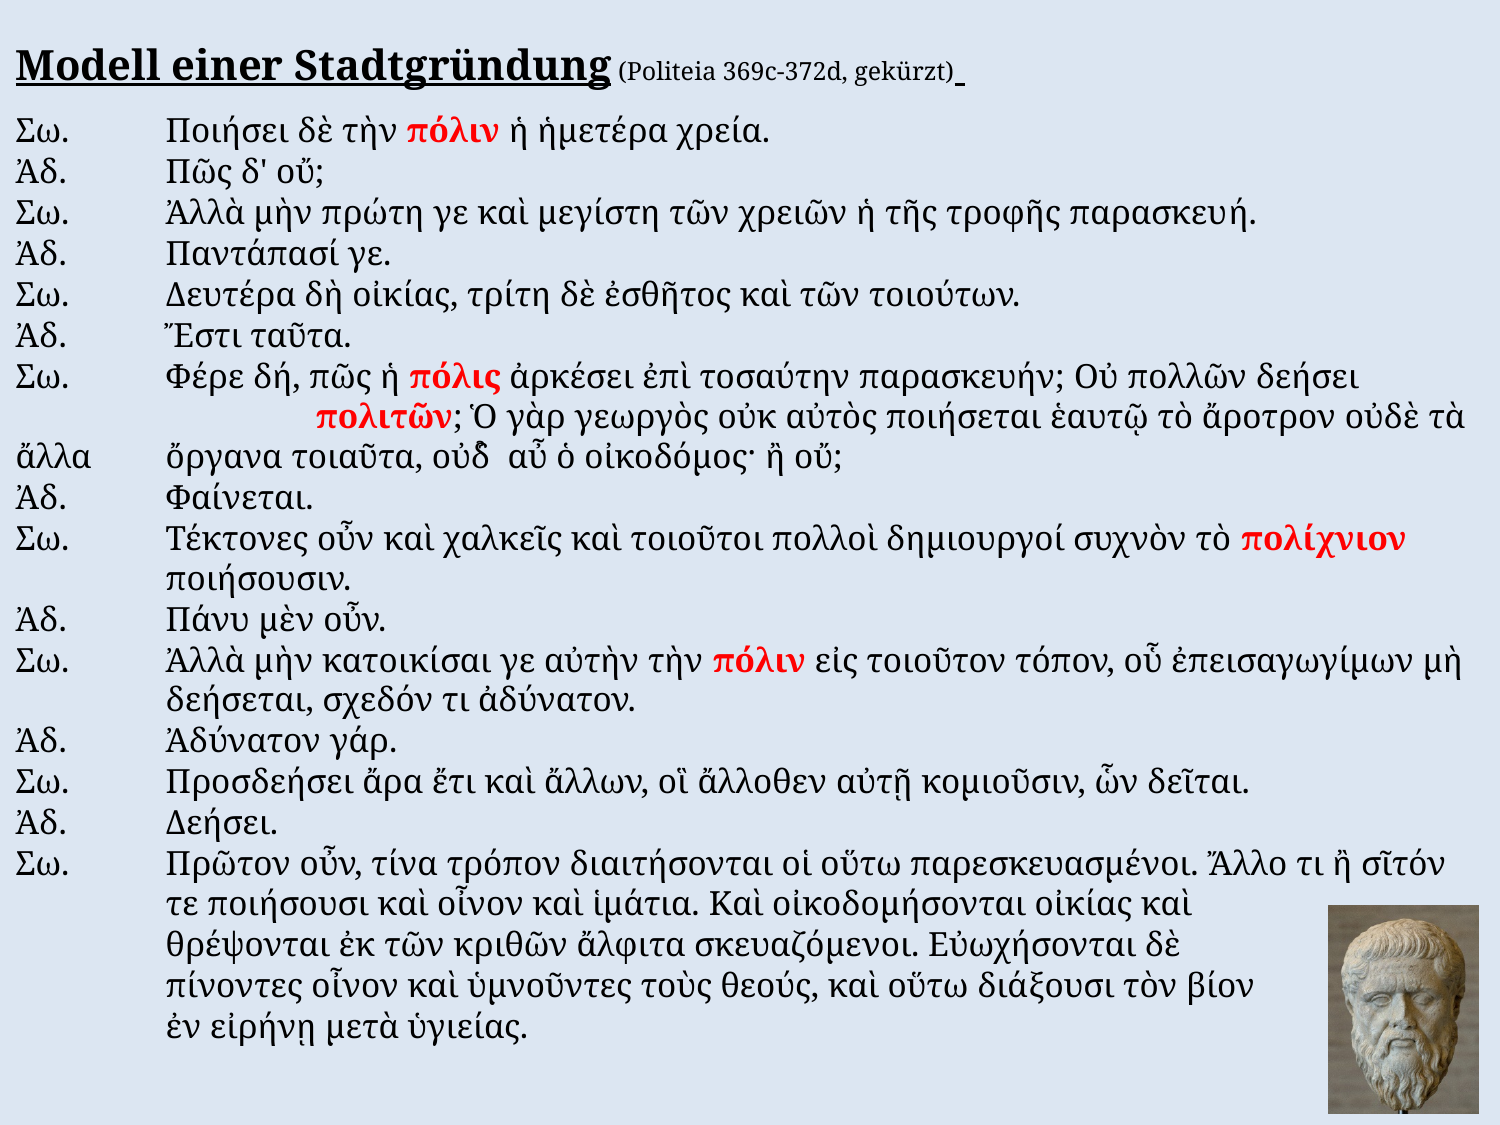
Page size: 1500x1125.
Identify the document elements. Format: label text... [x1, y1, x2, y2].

text_box Modell einer Stadtgründung (Politeia 369c-372d, gekürzt) Σω. Ποιήσει δὲ τὴν πόλιν ἡ ἡμετέρα χρεία. Ἀδ. Πῶς δ' οὔ; Σω. Ἀλλὰ μὴν πρώτη γε καὶ μεγίστη τῶν χρειῶν ἡ τῆς τροφῆς παρασκευή. Ἀδ. Παντάπασί γε. Σω. Δευτέρα δὴ οἰκίας, τρίτη δὲ ἐσθῆτος καὶ τῶν τοιούτων. Ἀδ. Ἔστι ταῦτα. Σω. Φέρε δή, πῶς ἡ πόλις ἀρκέσει ἐπὶ τοσαύτην παρασκευήν; Οὐ πολλῶν δεήσει πολιτῶν; Ὁ γὰρ γεωργὸς οὐκ αὐτὸς ποιήσεται ἑαυτῷ τὸ ἄροτρον οὐδὲ τὰ ἄλλα ὄργανα τοιαῦτα, οὐδ̉ αὖ ὁ οἰκοδόμος· ἢ οὔ; Ἀδ. Φαίνεται. Σω. Τέκτονες οὖν καὶ χαλκεῖς καὶ τοιοῦτοι πολλοὶ δημιουργοί συχνὸν τὸ πολίχνιον ποιήσουσιν. Ἀδ. Πάνυ μὲν οὖν. Σω. Ἀλλὰ μὴν κατοικίσαι γε αὐτὴν τὴν πόλιν εἰς τοιοῦτον τόπον, οὗ ἐπεισαγωγίμων μὴ δεήσεται, σχεδόν τι ἀδύνατον. Ἀδ. Ἀδύνατον γάρ. Σω. Προσδεήσει ἄρα ἔτι καὶ ἄλλων, οἳ ἄλλοθεν αὐτῇ κομιοῦσιν, ὧν δεῖται. Ἀδ. Δεήσει. Σω. Πρῶτον οὖν, τίνα τρόπον διαιτήσονται οἱ οὕτω παρεσκευασμένοι. Ἄλλο τι ἢ σῖτόν τε ποιήσουσι καὶ οἶνον καὶ ἱμάτια. Καὶ οἰκοδομήσονται οἰκίας καὶ θρέψονται ἐκ τῶν κριθῶν ἄλφιτα σκευαζόμενοι. Εὐωχήσονται δὲ πίνοντες οἶνον καὶ ὑμνοῦντες τοὺς θεούς, καὶ οὕτω διάξουσι τὸν βίον ἐν εἰρήνῃ μετὰ ὑγιείας. [0, 30, 1480, 1053]
picture [1328, 904, 1479, 1114]
